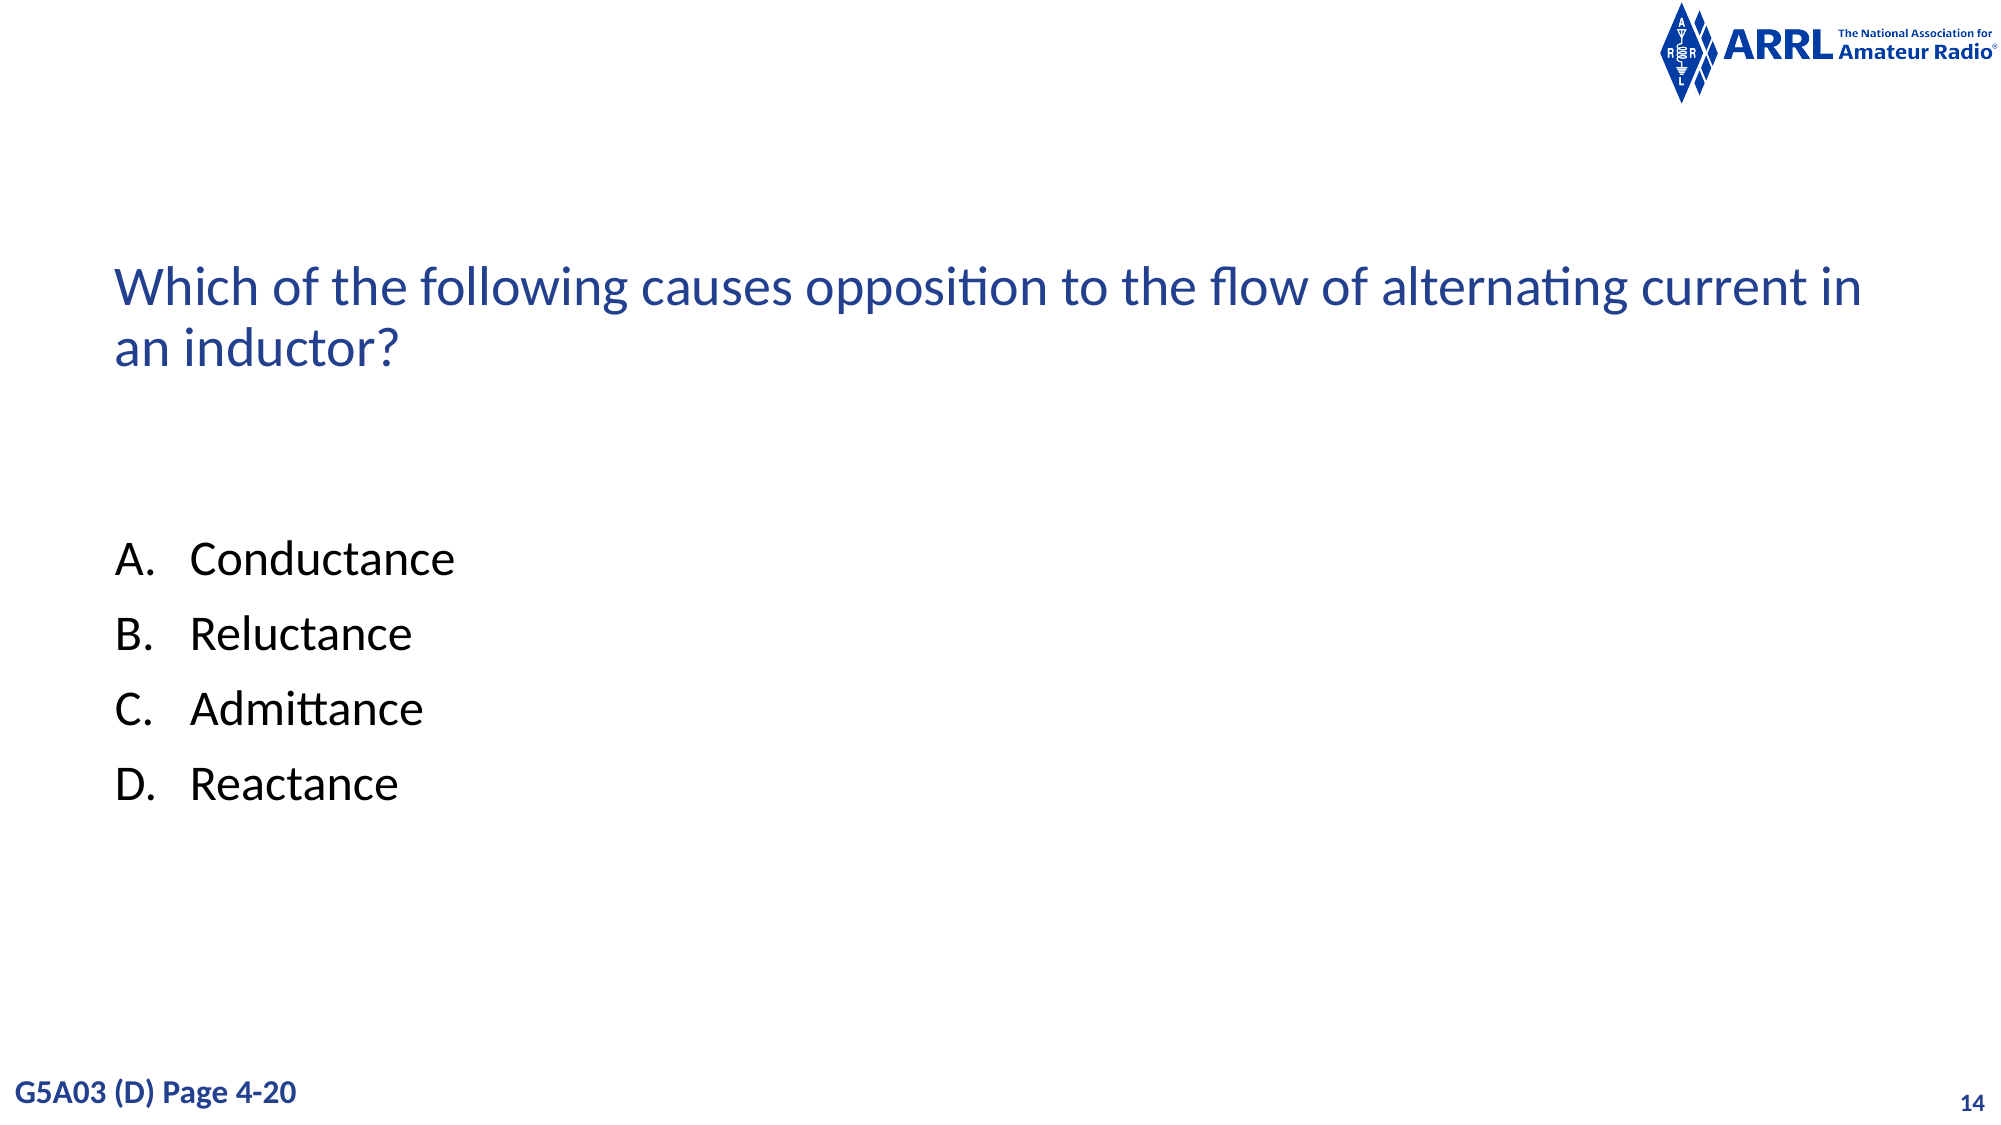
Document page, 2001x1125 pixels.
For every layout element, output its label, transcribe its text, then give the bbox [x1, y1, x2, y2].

picture [1658, 0, 1999, 106]
text_box 14 [1899, 1079, 2000, 1125]
list Conductance Reluctance Admittance Reactance [99, 525, 1900, 1005]
text_box G5A03 (D) Page 4-20 [0, 1062, 1313, 1118]
title Which of the following causes opposition to the flow of alternating current in an inductor? [99, 249, 1900, 388]
